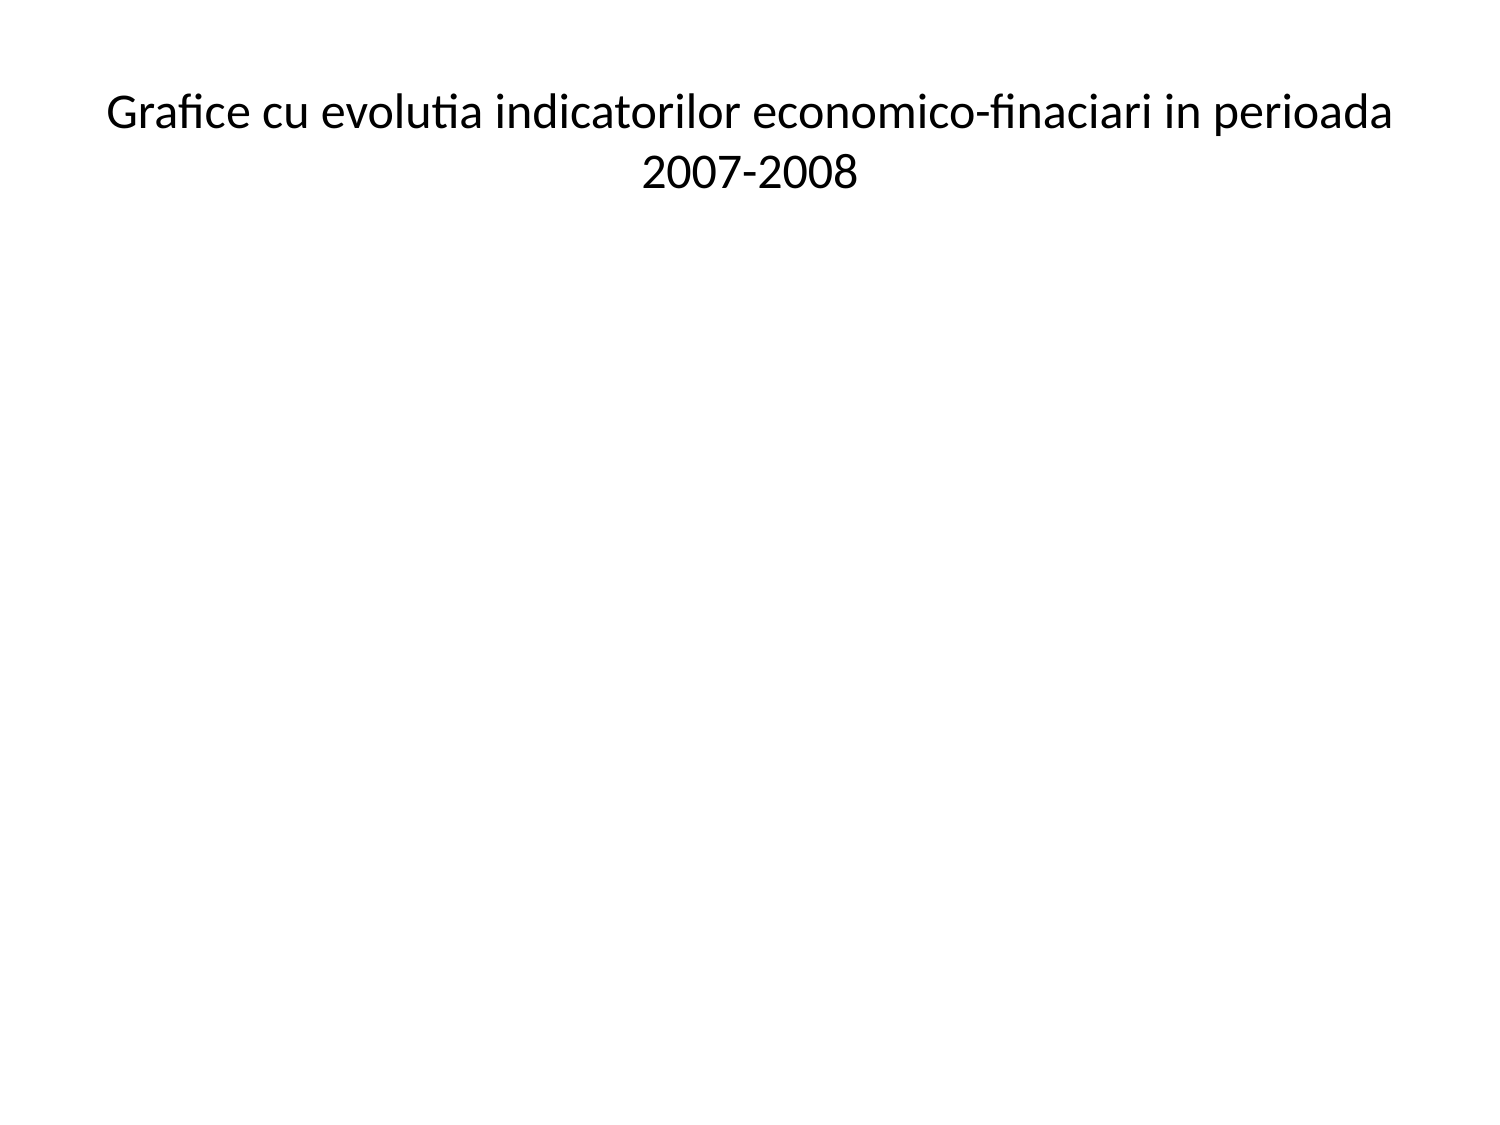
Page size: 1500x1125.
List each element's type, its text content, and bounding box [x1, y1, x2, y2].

title Grafice cu evolutia indicatorilor economico-finaciari in perioada 2007-2008 [75, 45, 1425, 233]
